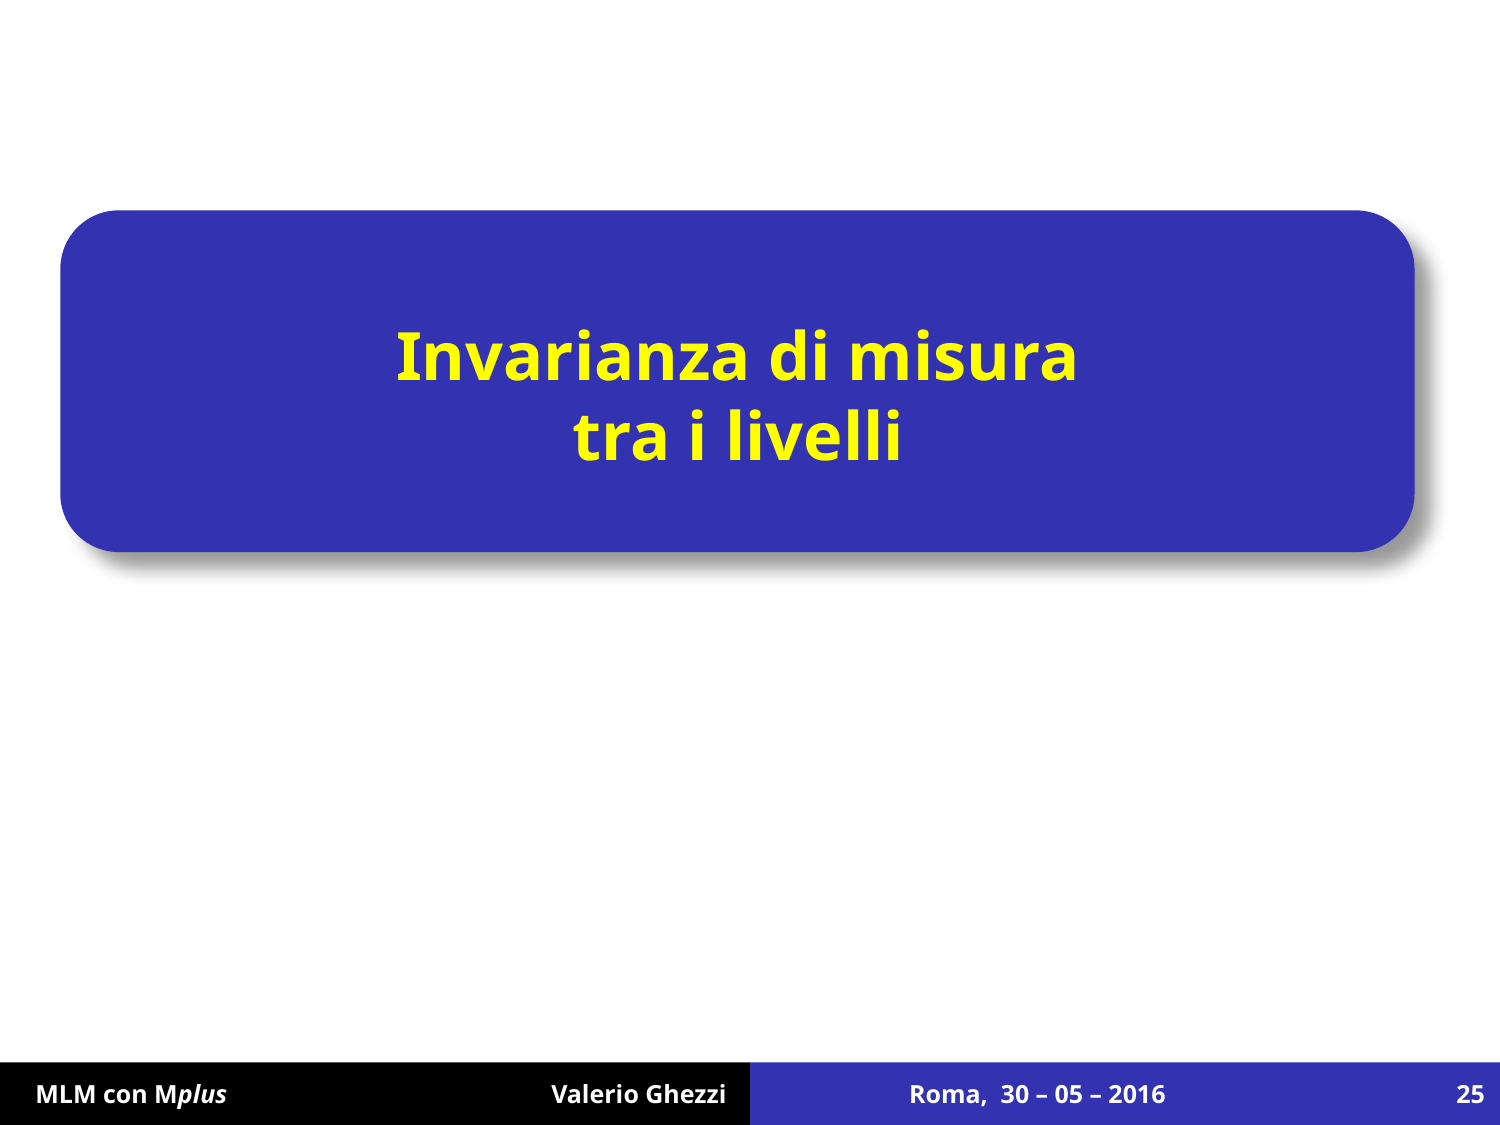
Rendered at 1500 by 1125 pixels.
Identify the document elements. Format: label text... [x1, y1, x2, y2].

slide_number 25 [1325, 1065, 1500, 1125]
text_box MLM con Mplus Valerio Ghezzi [0, 1071, 750, 1118]
title Invarianza di misura tra i livelli [70, 305, 1407, 483]
text_box Roma, 30 – 05 – 2016 [750, 1062, 1325, 1125]
